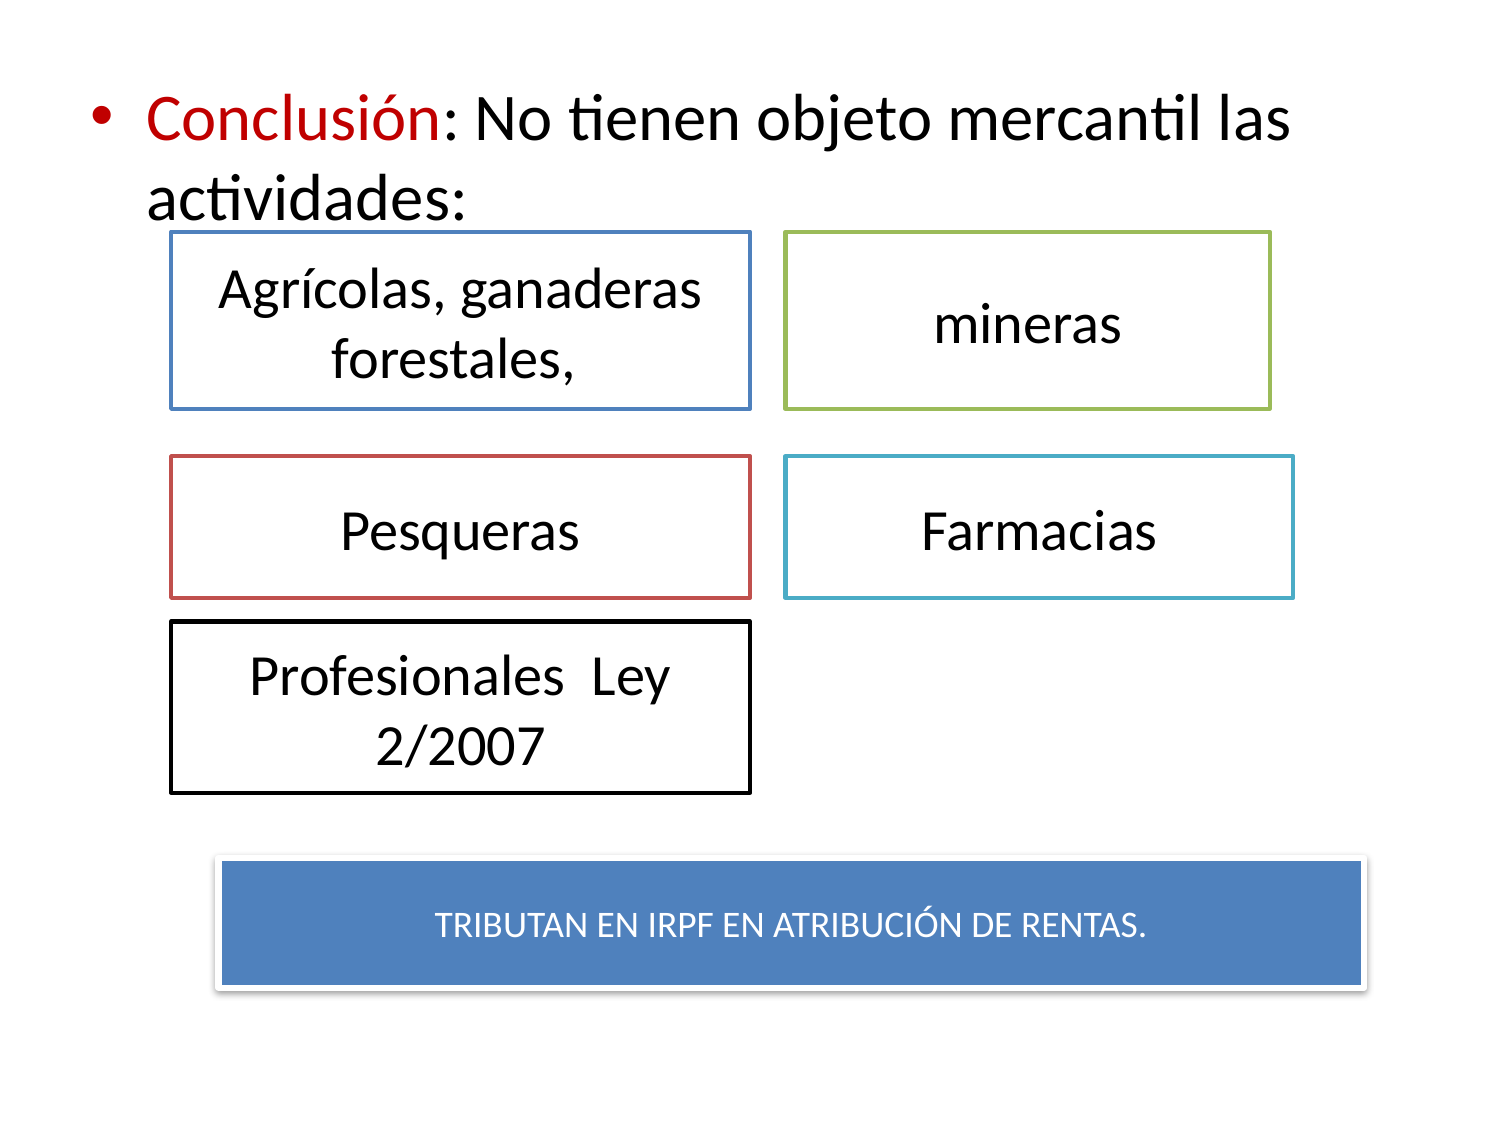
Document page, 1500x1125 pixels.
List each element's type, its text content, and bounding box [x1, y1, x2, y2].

text_box TRIBUTAN EN IRPF EN ATRIBUCIÓN DE RENTAS. [215, 855, 1367, 991]
text_box mineras [783, 230, 1272, 411]
text_box Profesionales Ley 2/2007 [169, 619, 752, 795]
text_box Farmacias [783, 454, 1295, 600]
list Conclusión: No tienen objeto mercantil las actividades: [75, 66, 1425, 1005]
text_box Agrícolas, ganaderas forestales, [169, 230, 752, 411]
text_box Pesqueras [169, 454, 752, 600]
